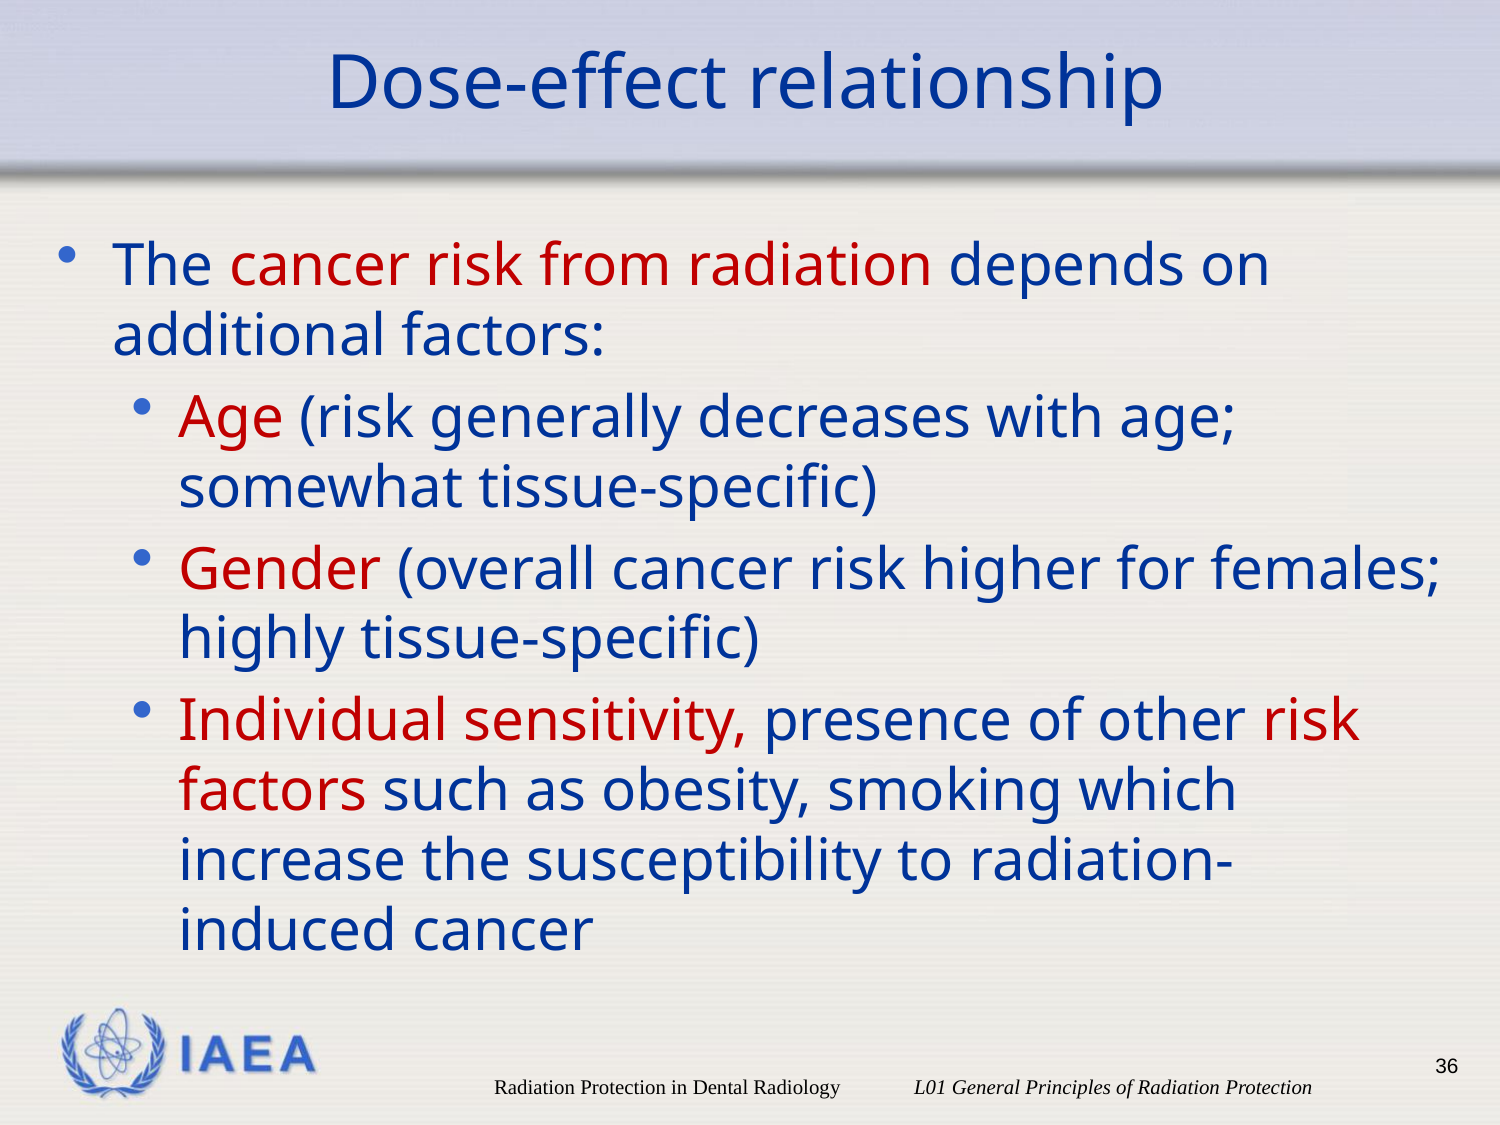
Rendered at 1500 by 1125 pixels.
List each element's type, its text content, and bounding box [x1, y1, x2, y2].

text_box Radiation Protection in Dental Radiology L01 General Principles of Radiation Protection [454, 1065, 1353, 1106]
list The cancer risk from radiation depends on additional factors: Age (risk generally decreases with age; somewhat tissue-specific) Gender (overall cancer risk higher for females; highly tissue-specific) Individual sensitivity, presence of other risk factors such as obesity, smoking which increase the susceptibility to radiation-induced cancer [41, 219, 1460, 896]
title Dose-effect relationship [46, 15, 1447, 142]
picture [0, 0, 1500, 1125]
slide_number 36 [1389, 1044, 1474, 1093]
